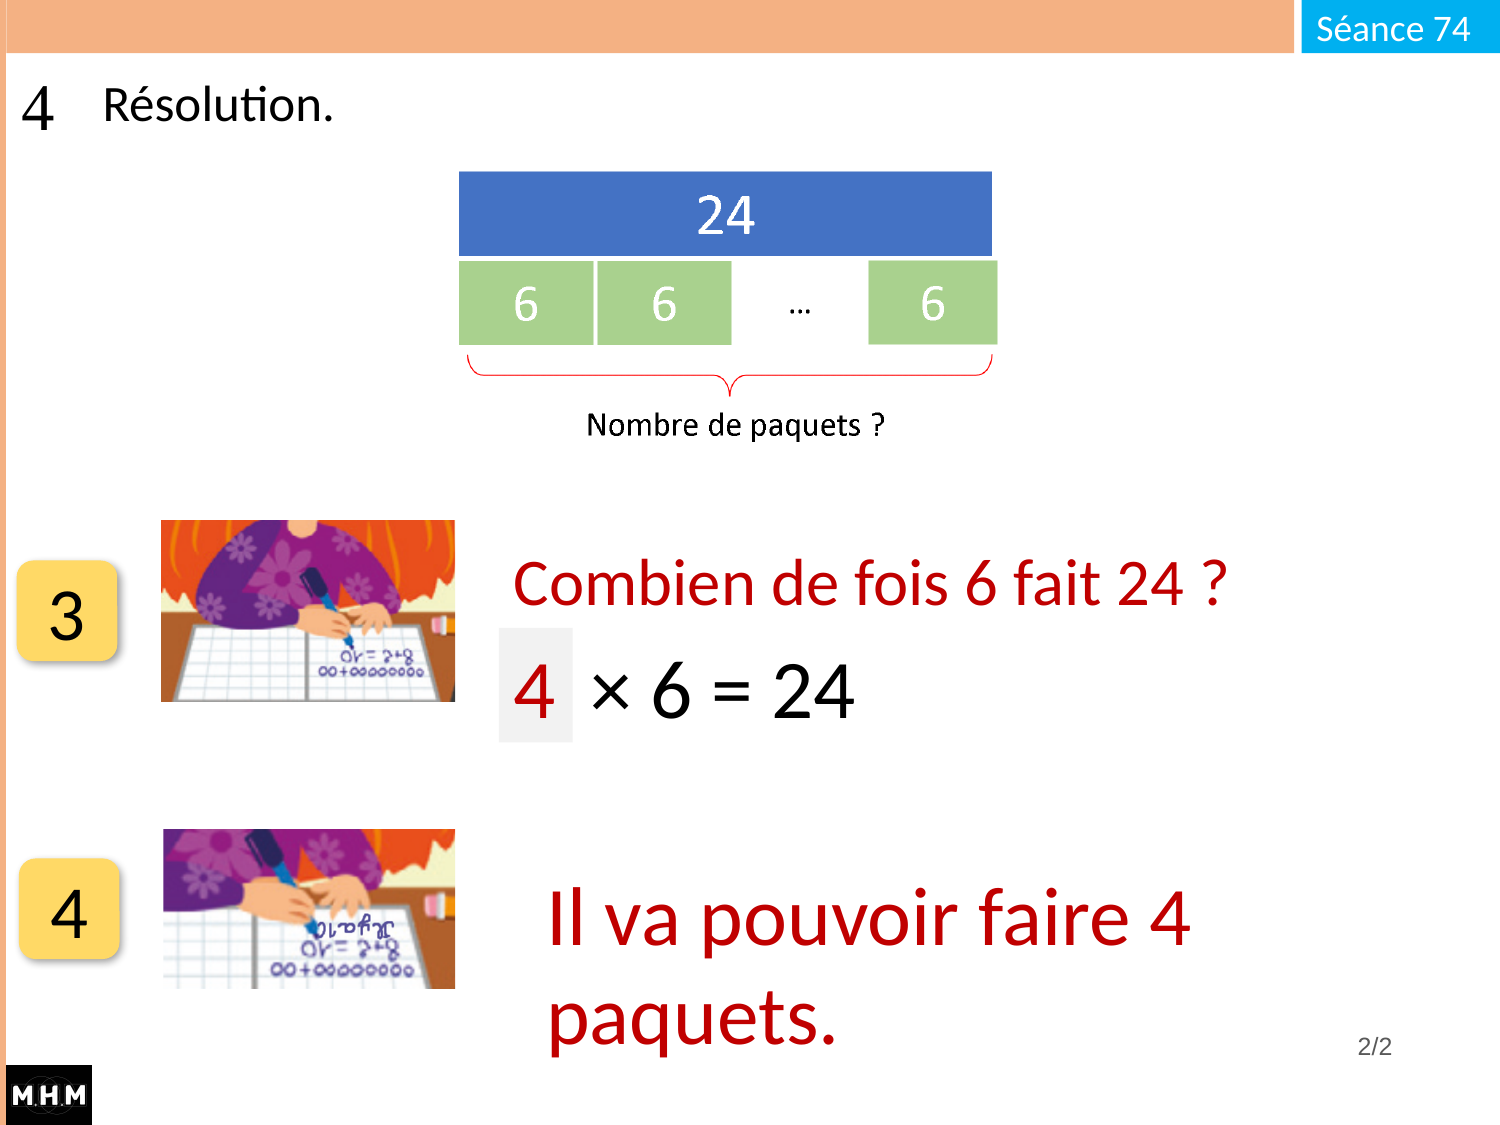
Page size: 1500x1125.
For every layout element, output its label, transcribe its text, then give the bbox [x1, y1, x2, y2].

text_box … × 6 = 24 [573, 627, 1424, 743]
picture [161, 520, 456, 702]
text_box Combien de fois 6 fait 24 ? [498, 531, 1424, 627]
text_box Il va pouvoir faire 4 paquets. [531, 854, 1456, 1069]
picture [163, 828, 456, 989]
picture [449, 163, 1000, 447]
picture [6, 1065, 92, 1125]
text_box 4 [498, 627, 573, 743]
title Résolution. [87, 32, 1382, 140]
text_box 3 [15, 559, 119, 663]
text_box 2/2 [1343, 1022, 1408, 1068]
text_box 4 [17, 857, 121, 961]
